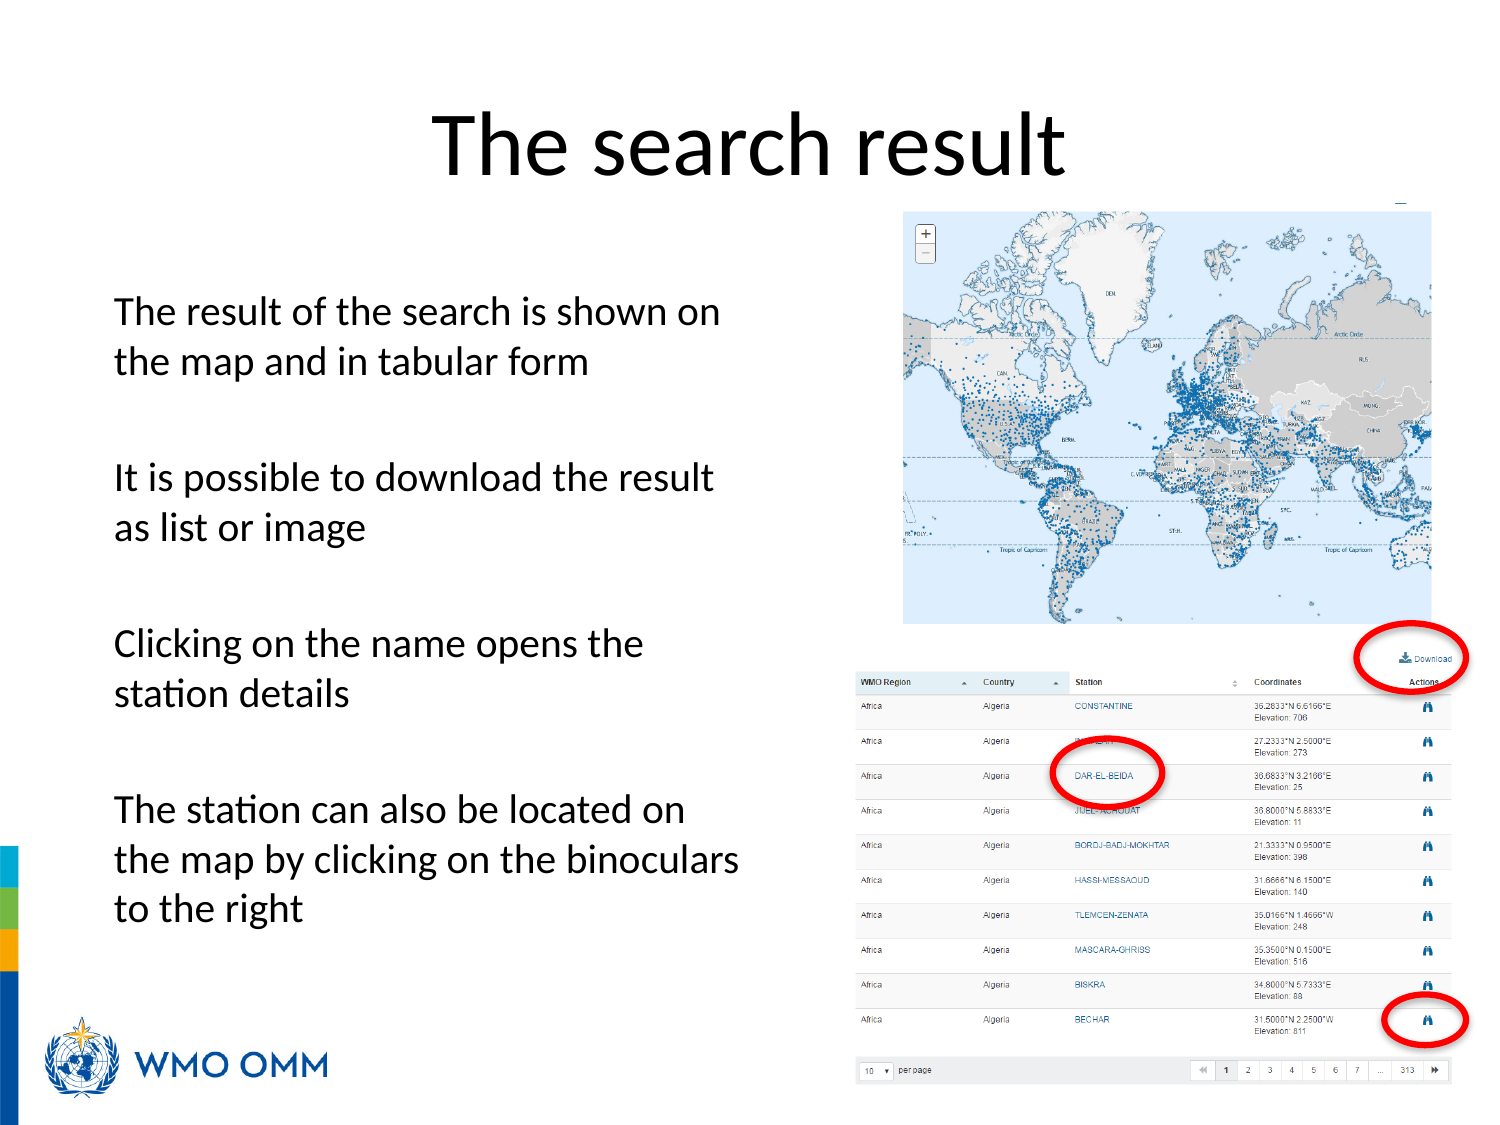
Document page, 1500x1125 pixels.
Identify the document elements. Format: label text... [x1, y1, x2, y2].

title The search result [75, 45, 1425, 233]
picture [0, 844, 327, 1125]
picture [825, 652, 1467, 1090]
picture [869, 203, 1456, 624]
text_box [1357, 632, 1466, 651]
list The result of the search is shown on the map and in tabular form It is possible to download the result as list or image Clicking on the name opens the station details The station can also be located on the map by clicking on the binoculars to the right [98, 276, 762, 944]
